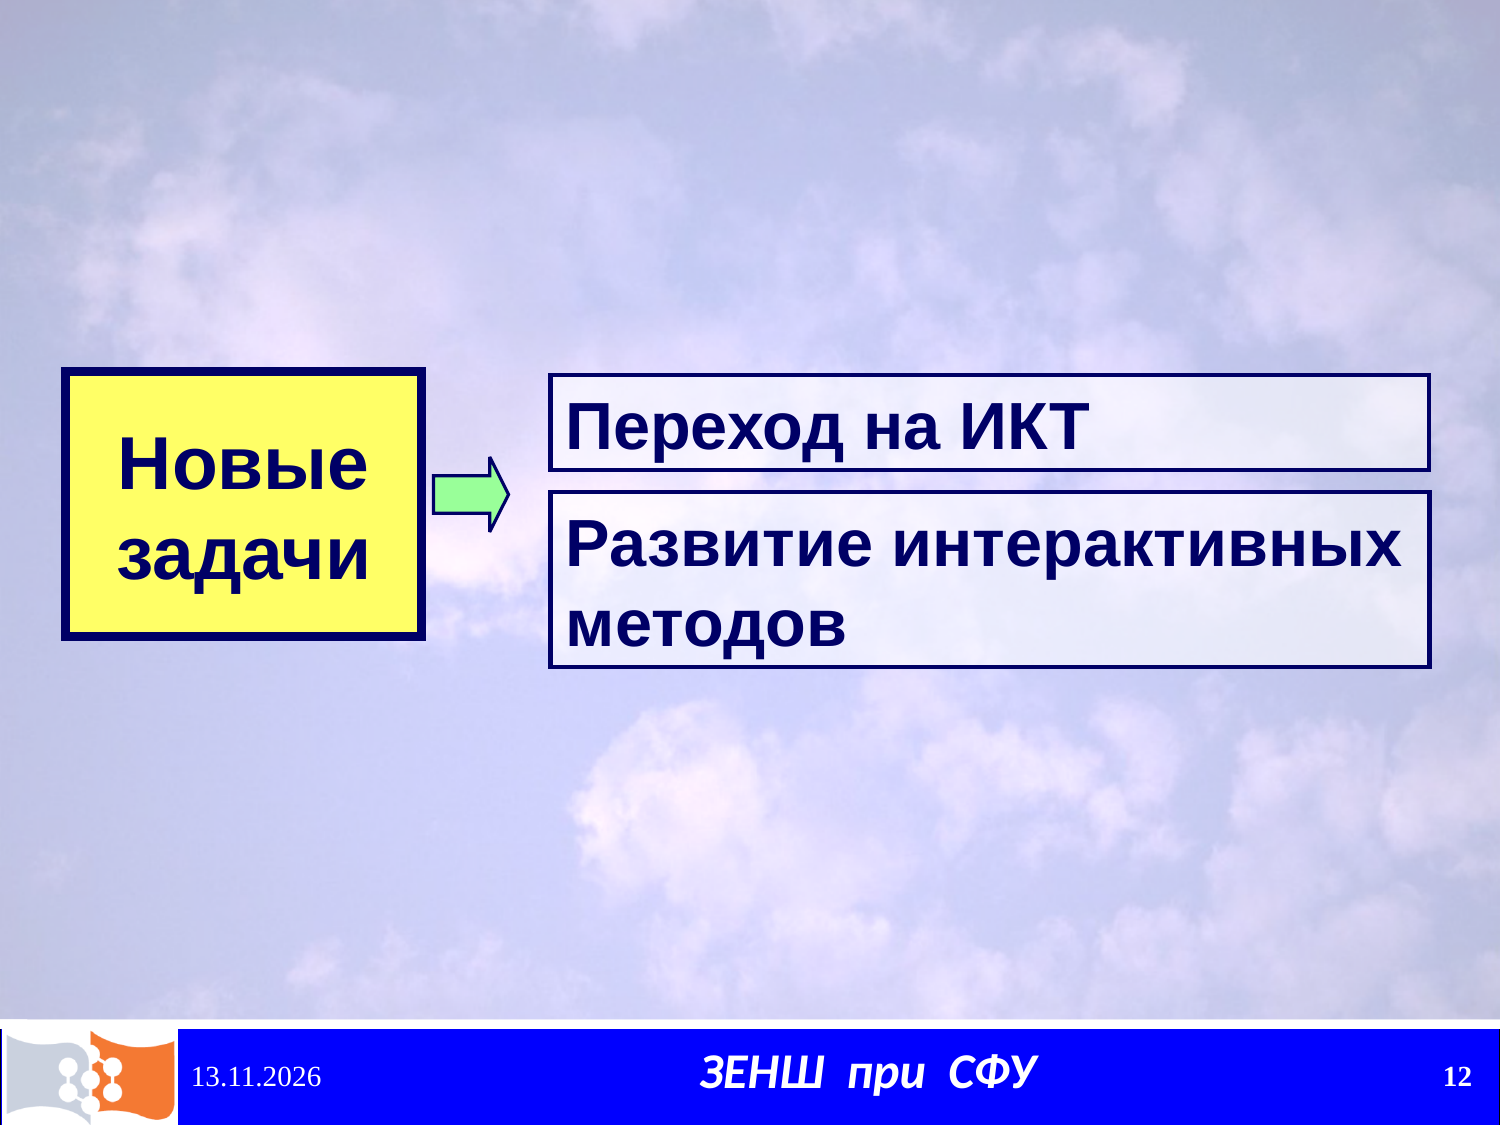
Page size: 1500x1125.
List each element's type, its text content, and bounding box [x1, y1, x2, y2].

picture [2, 1029, 178, 1125]
text_box [433, 456, 509, 532]
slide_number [175, 1049, 489, 1125]
text_box Переход на ИКТ [550, 374, 1430, 470]
slide_number 12 [1174, 1049, 1488, 1125]
text_box Развитие интерактивных методов [550, 492, 1430, 668]
text_box Новые задачи [65, 371, 422, 637]
